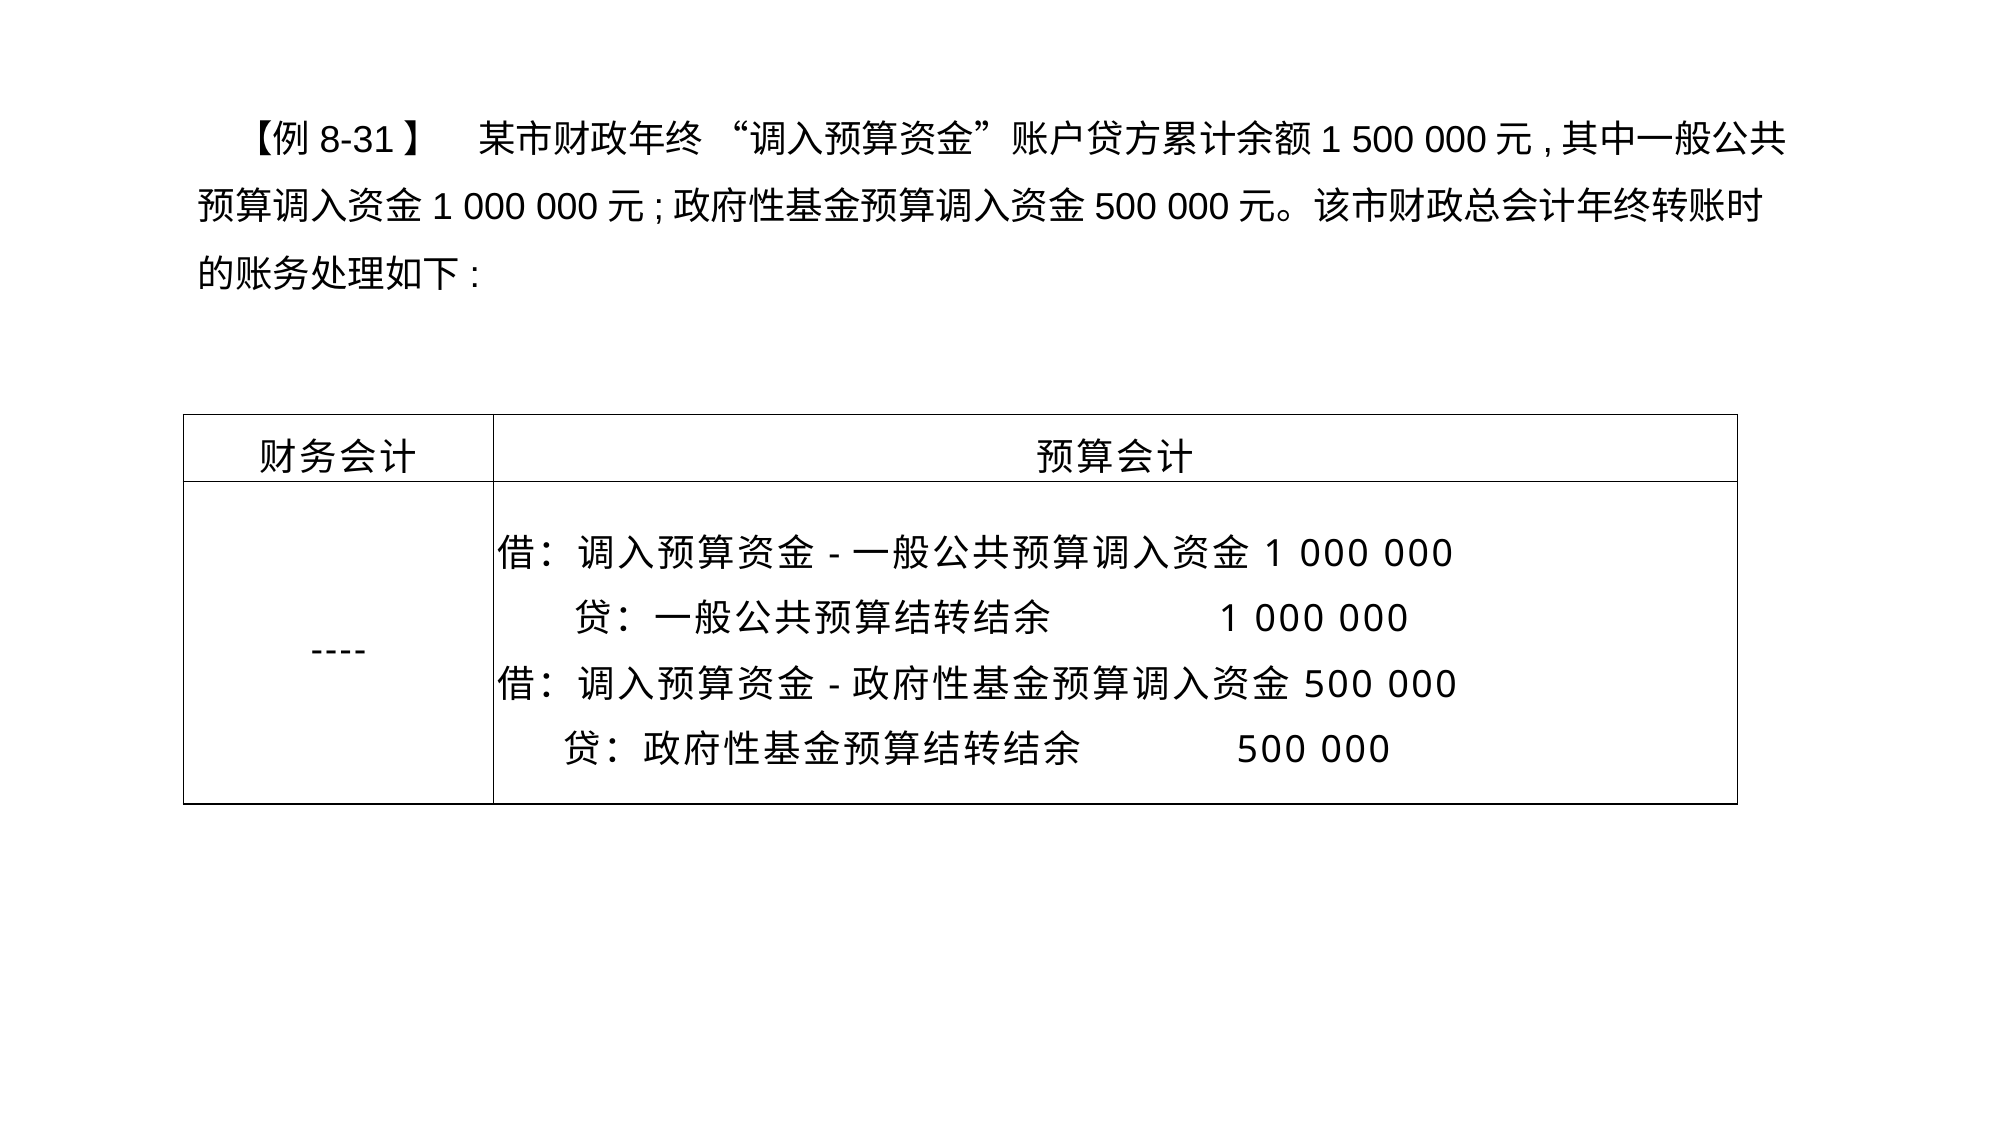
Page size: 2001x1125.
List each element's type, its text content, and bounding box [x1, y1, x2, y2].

table_cell 借：调入预算资金-一般公共预算调入资金1 000 000 贷：一般公共预算结转结余 1 000 000 借：调入预算资金-政府性基金预算调入资金500 000 贷：政府性基金预算结转结余 500 000 [494, 482, 1737, 803]
table_cell ---- [184, 482, 493, 803]
text_box 【例8-31】 某市财政年终 “调入预算资金”账户贷方累计余额1 500 000元,其中一般公共预算调入资金1 000 000元;政府性基金预算调入资金500 000元。该市财政总会计年终转账时的账务处理如下: [183, 84, 1811, 314]
table_header 预算会计 [494, 415, 1737, 481]
table_header 财务会计 [184, 415, 493, 481]
